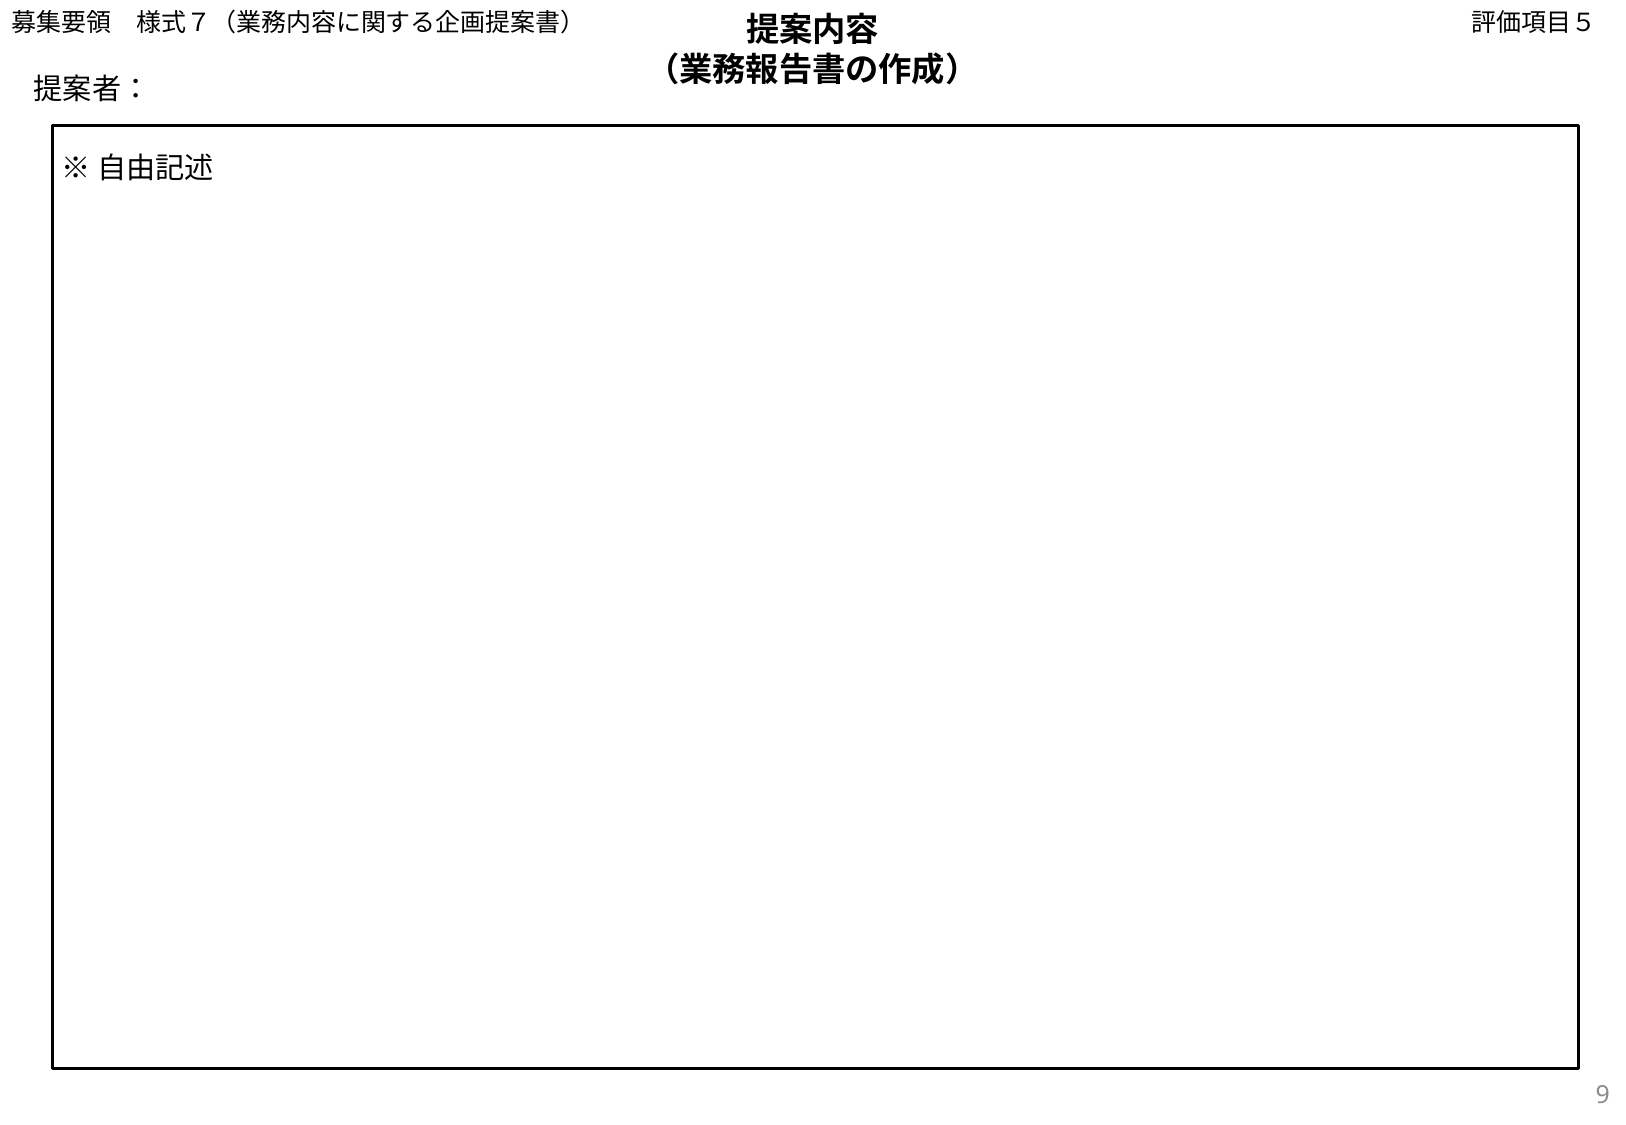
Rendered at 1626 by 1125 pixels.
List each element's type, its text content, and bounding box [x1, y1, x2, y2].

text_box 提案内容 （業務報告書の作成） [168, 1, 1457, 96]
text_box 募集要領 様式７（業務内容に関する企画提案書） [0, 0, 600, 47]
text_box [52, 125, 1579, 1069]
text_box 提案者： [18, 63, 528, 113]
text_box ※自由記述 [46, 142, 237, 192]
text_box 評価項目５ [1443, 0, 1625, 47]
slide_number 9 [1259, 1065, 1625, 1125]
